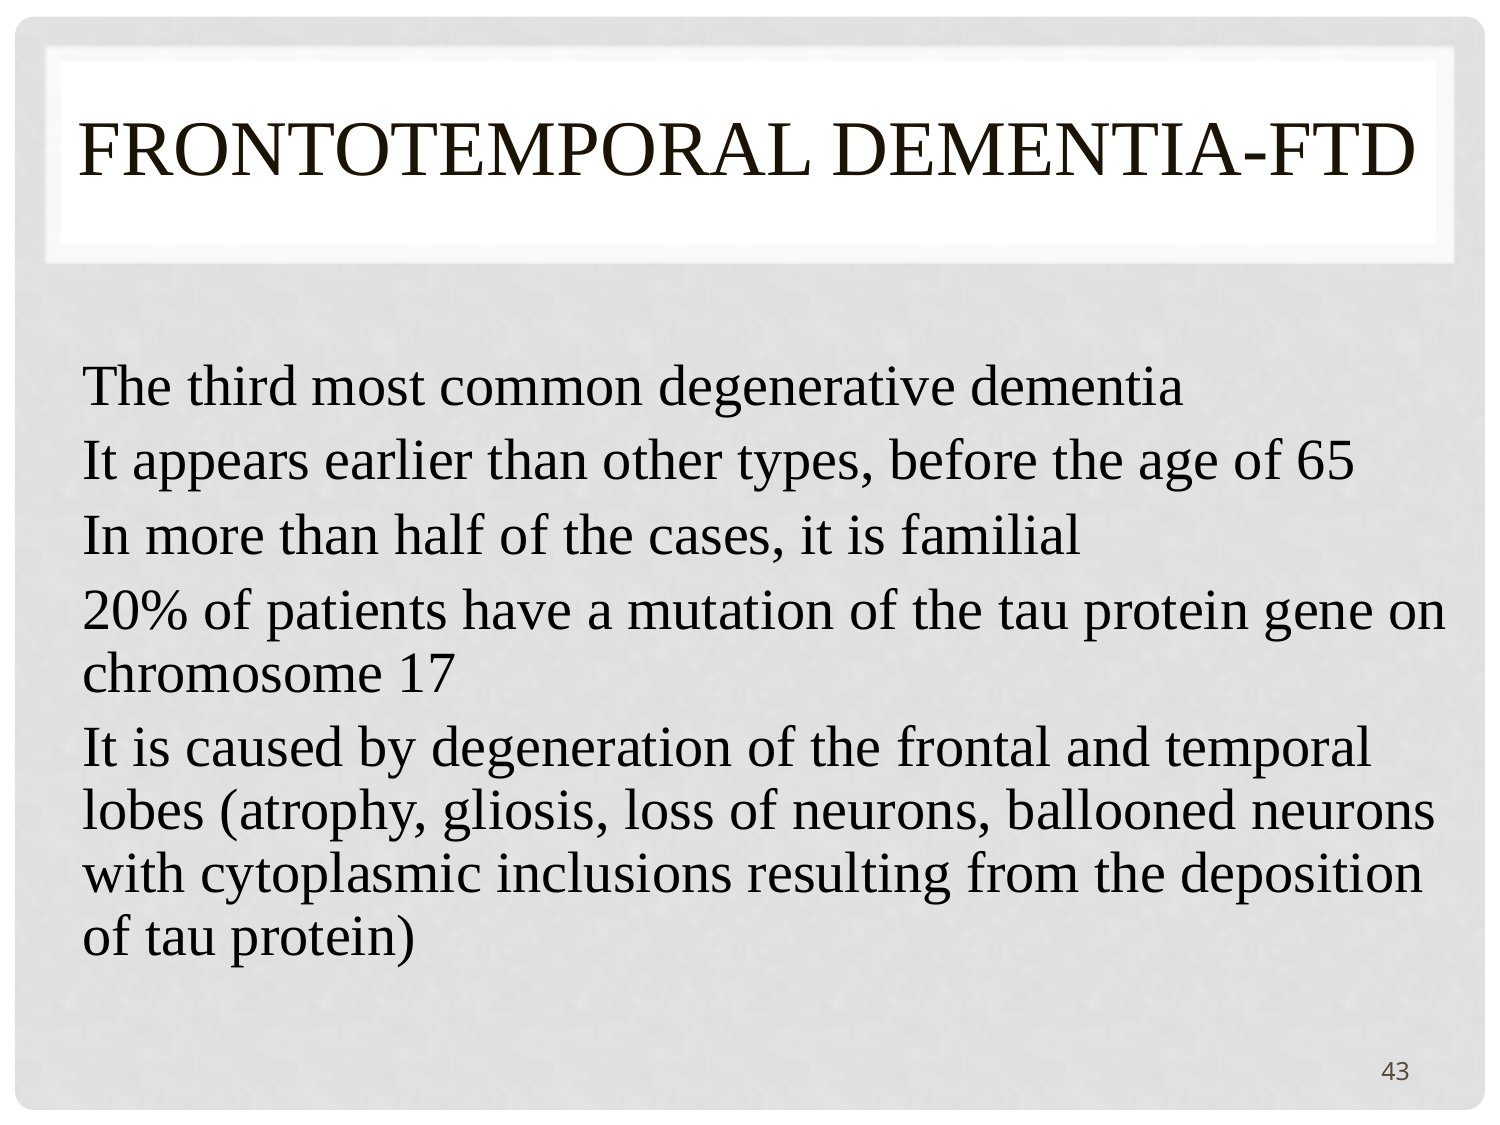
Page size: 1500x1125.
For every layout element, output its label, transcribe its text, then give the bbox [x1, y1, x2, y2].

slide_number 43 [1074, 1042, 1425, 1103]
text_box The third most common degenerative dementia It appears earlier than other types, before the age of 65 In more than half of the cases, it is familial 20% of patients have a mutation of the tau protein gene on chromosome 17 It is caused by degeneration of the frontal and temporal lobes (atrophy, gliosis, loss of neurons, ballooned neurons with cytoplasmic inclusions resulting from the deposition of tau protein) [67, 265, 1488, 1088]
title FRONTOTEMPORAL DEMENTIA-FTD [56, 50, 1438, 238]
